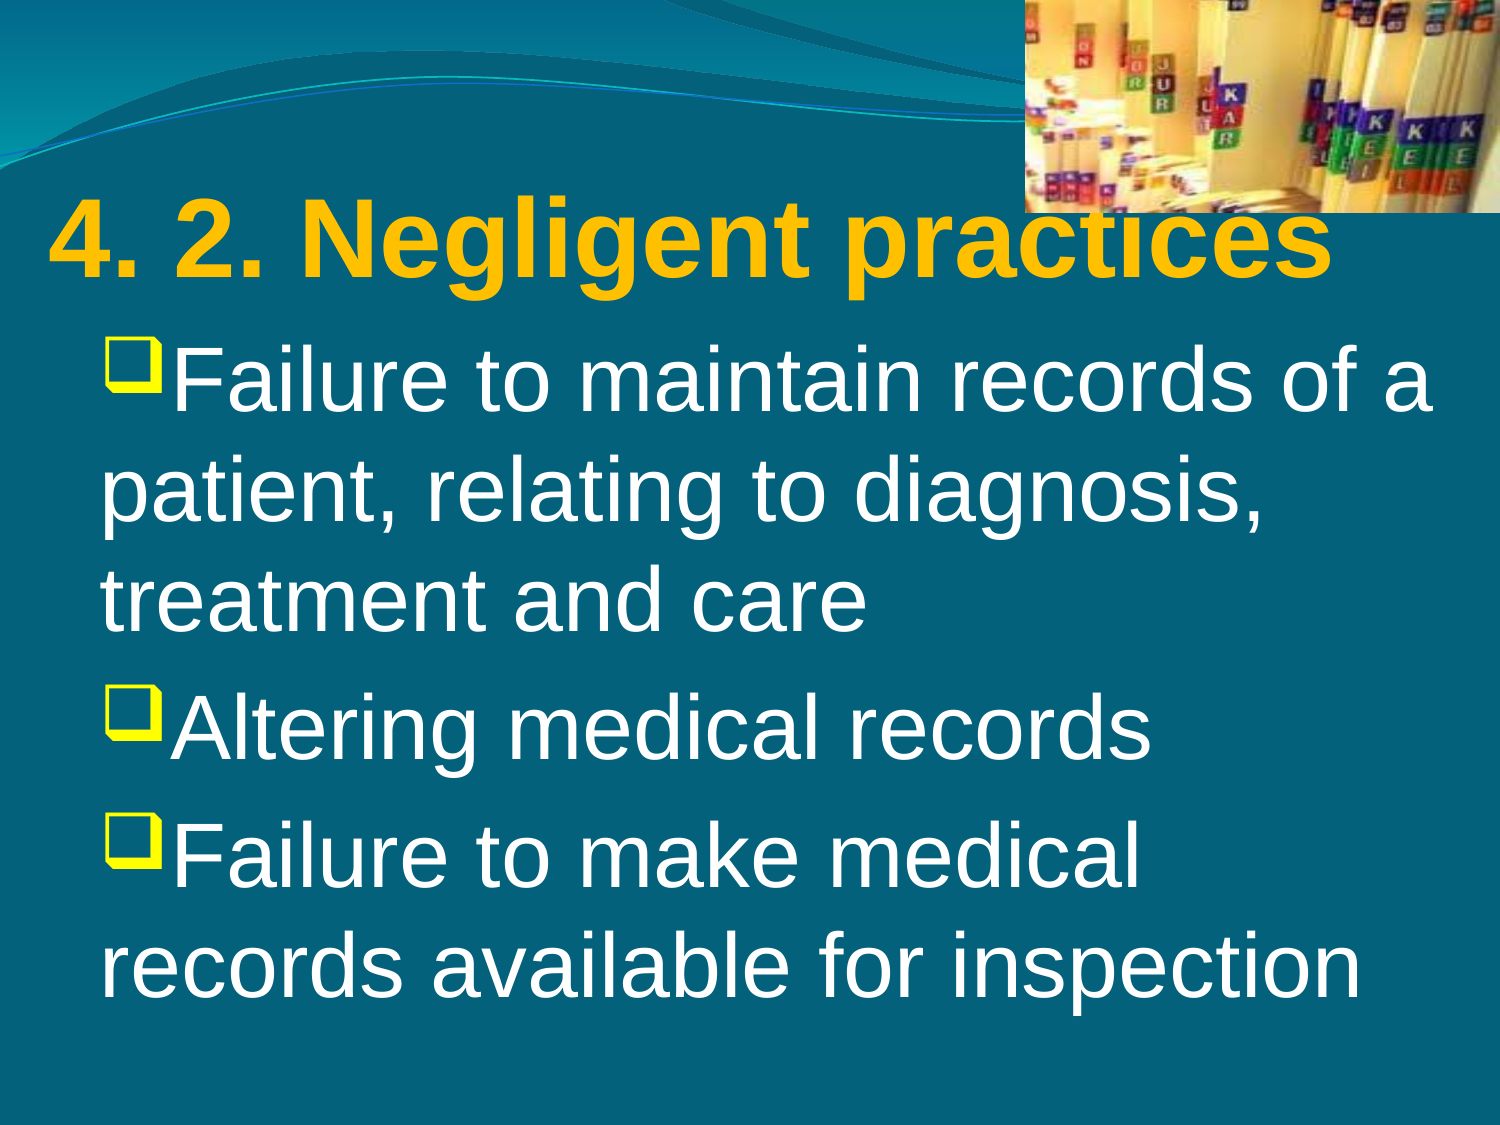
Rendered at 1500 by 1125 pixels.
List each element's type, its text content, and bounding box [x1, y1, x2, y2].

title 4. 2. Negligent practices [0, 137, 1388, 300]
picture [1024, 0, 1500, 213]
subtitle Failure to maintain records of a patient, relating to diagnosis, treatment and care Altering medical records Failure to make medical records available for inspection [24, 312, 1475, 1125]
